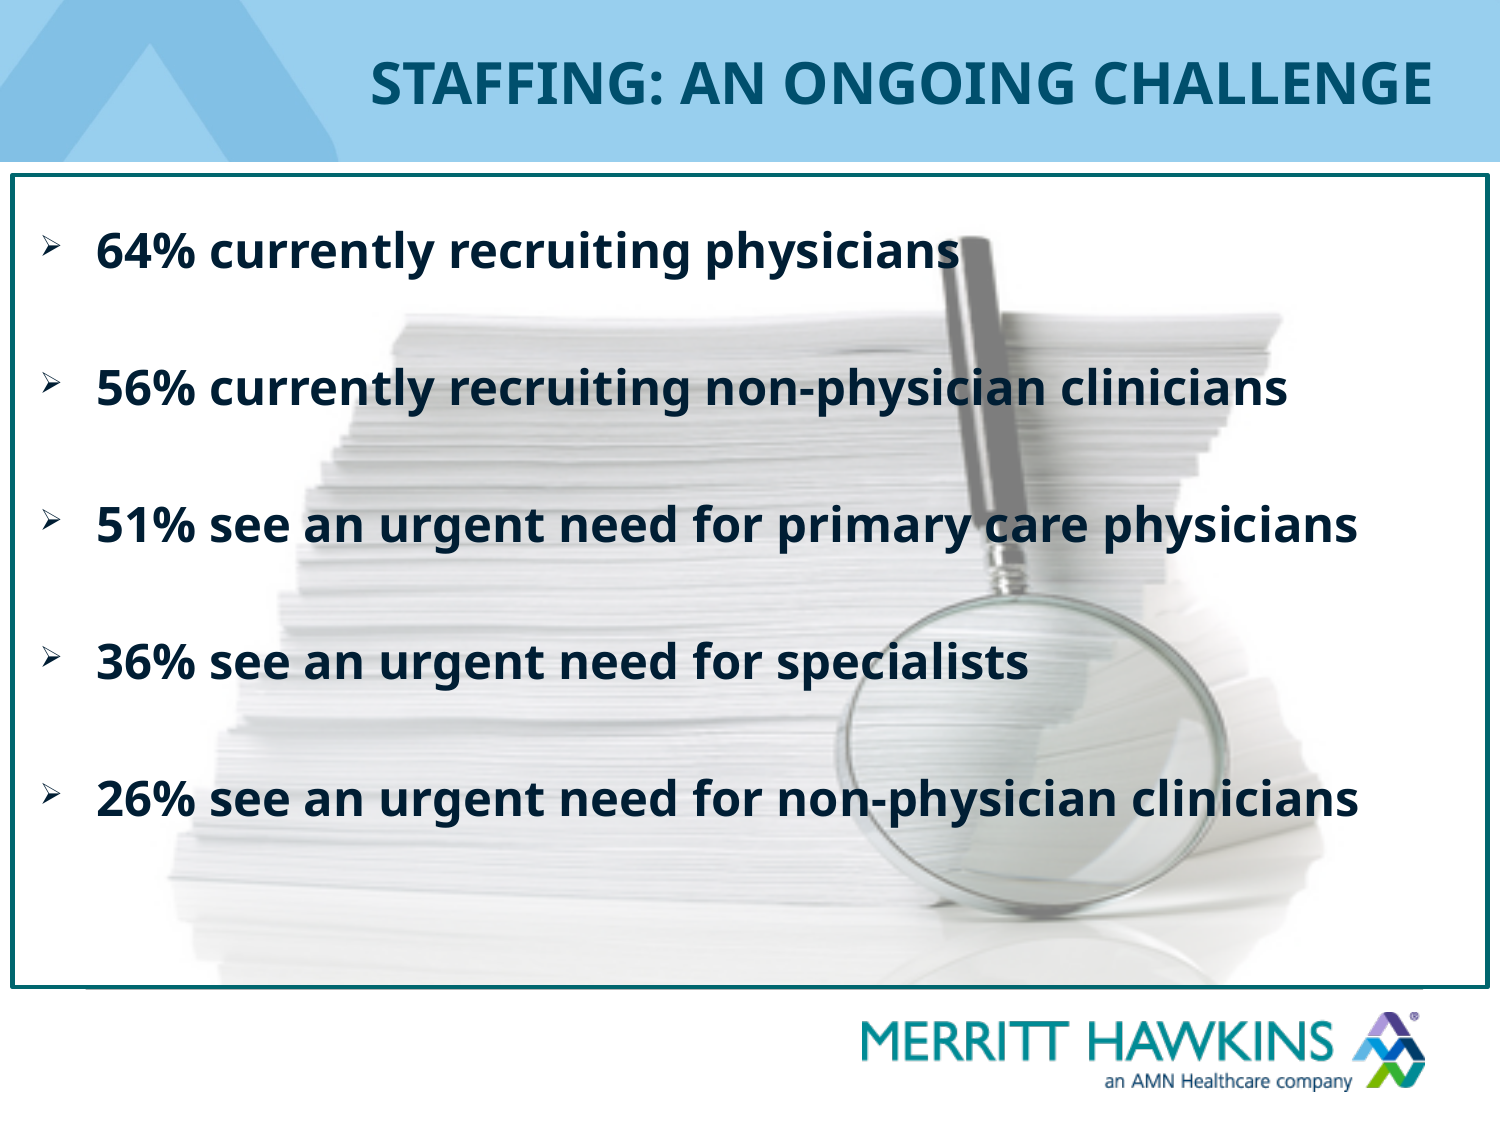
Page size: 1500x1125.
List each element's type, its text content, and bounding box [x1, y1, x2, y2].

title STAFFING: AN ONGOING CHALLENGE [0, 24, 1451, 138]
picture [0, 0, 1500, 988]
picture [862, 1012, 1425, 1092]
